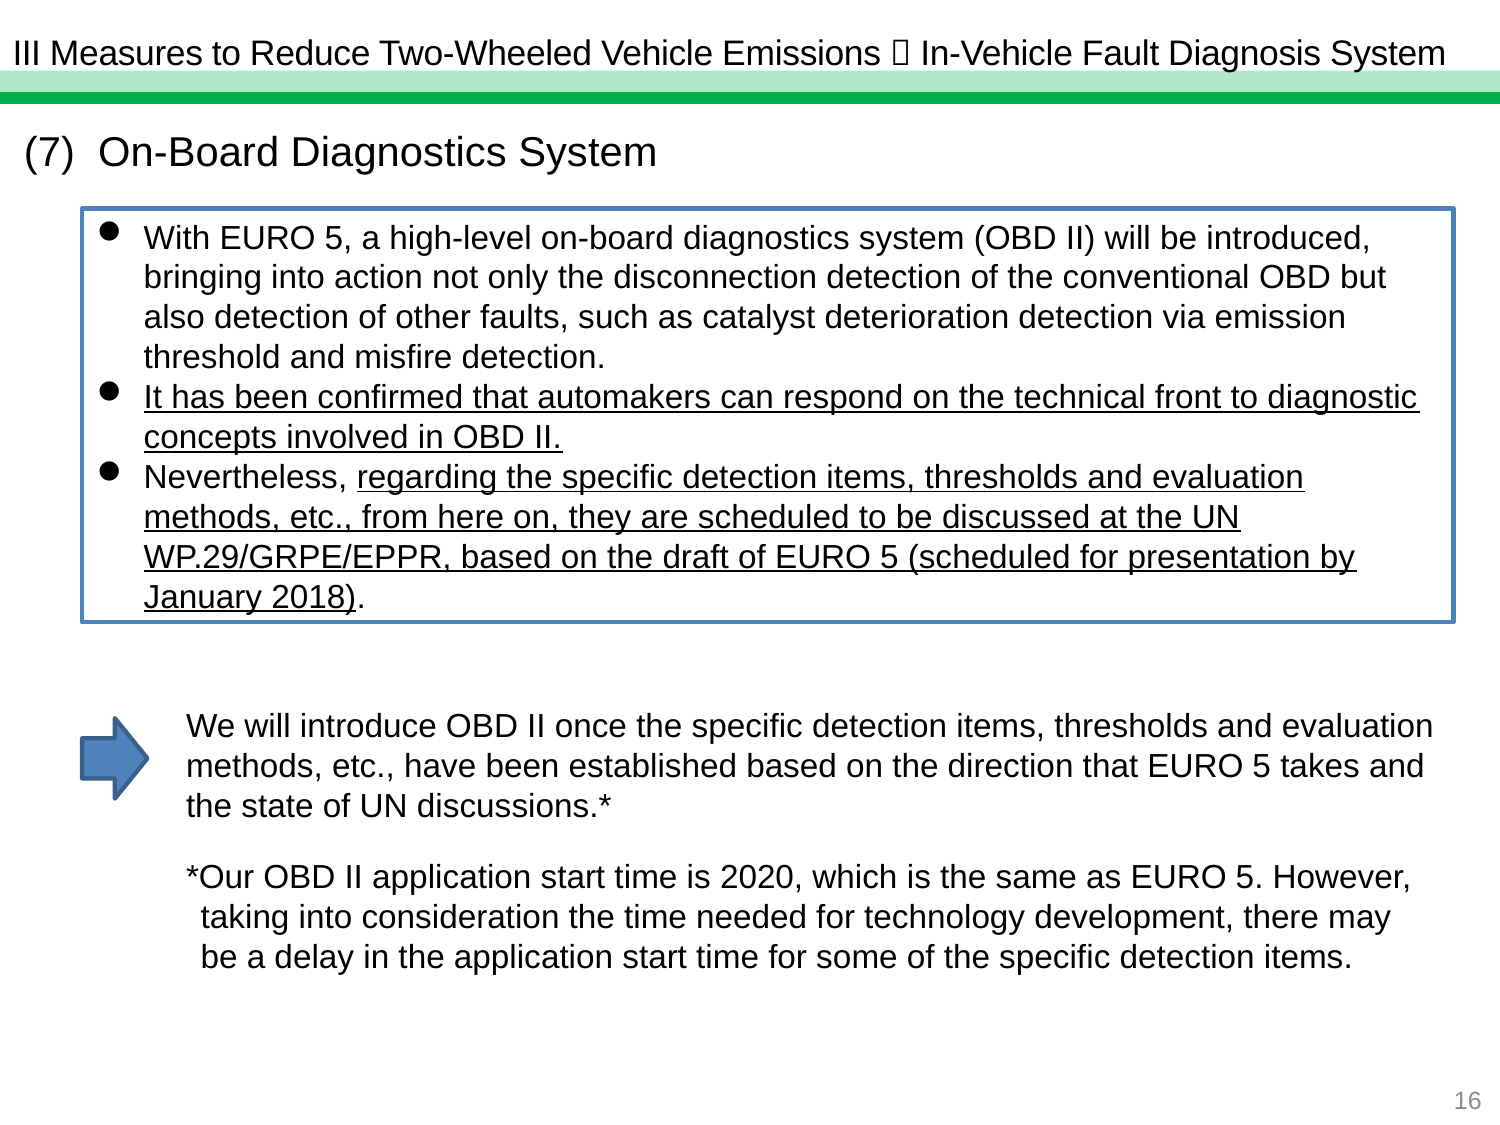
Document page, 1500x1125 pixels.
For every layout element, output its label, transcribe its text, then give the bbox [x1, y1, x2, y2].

text_box We will introduce OBD II once the specific detection items, thresholds and evaluation methods, etc., have been established based on the direction that EURO 5 takes and the state of UN discussions.* [171, 696, 1454, 831]
text_box III Measures to Reduce Two-Wheeled Vehicle Emissions  In-Vehicle Fault Diagnosis System [0, 25, 1497, 80]
text_box [79, 716, 150, 801]
text_box *Our OBD II application start time is 2020, which is the same as EURO 5. However, taking into consideration the time needed for technology development, there may be a delay in the application start time for some of the specific detection items. [171, 848, 1454, 983]
text_box With EURO 5, a high-level on-board diagnostics system (OBD II) will be introduced, bringing into action not only the disconnection detection of the conventional OBD but also detection of other faults, such as catalyst deterioration detection via emission threshold and misfire detection. It has been confirmed that automakers can respond on the technical front to diagnostic concepts involved in OBD II. Nevertheless, regarding the specific detection items, thresholds and evaluation methods, etc., from here on, they are scheduled to be discussed at the UN WP.29/GRPE/EPPR, based on the draft of EURO 5 (scheduled for presentation by January 2018). [82, 208, 1454, 623]
slide_number 16 [1146, 1069, 1497, 1125]
text_box (7) On-Board Diagnostics System [0, 117, 1433, 183]
